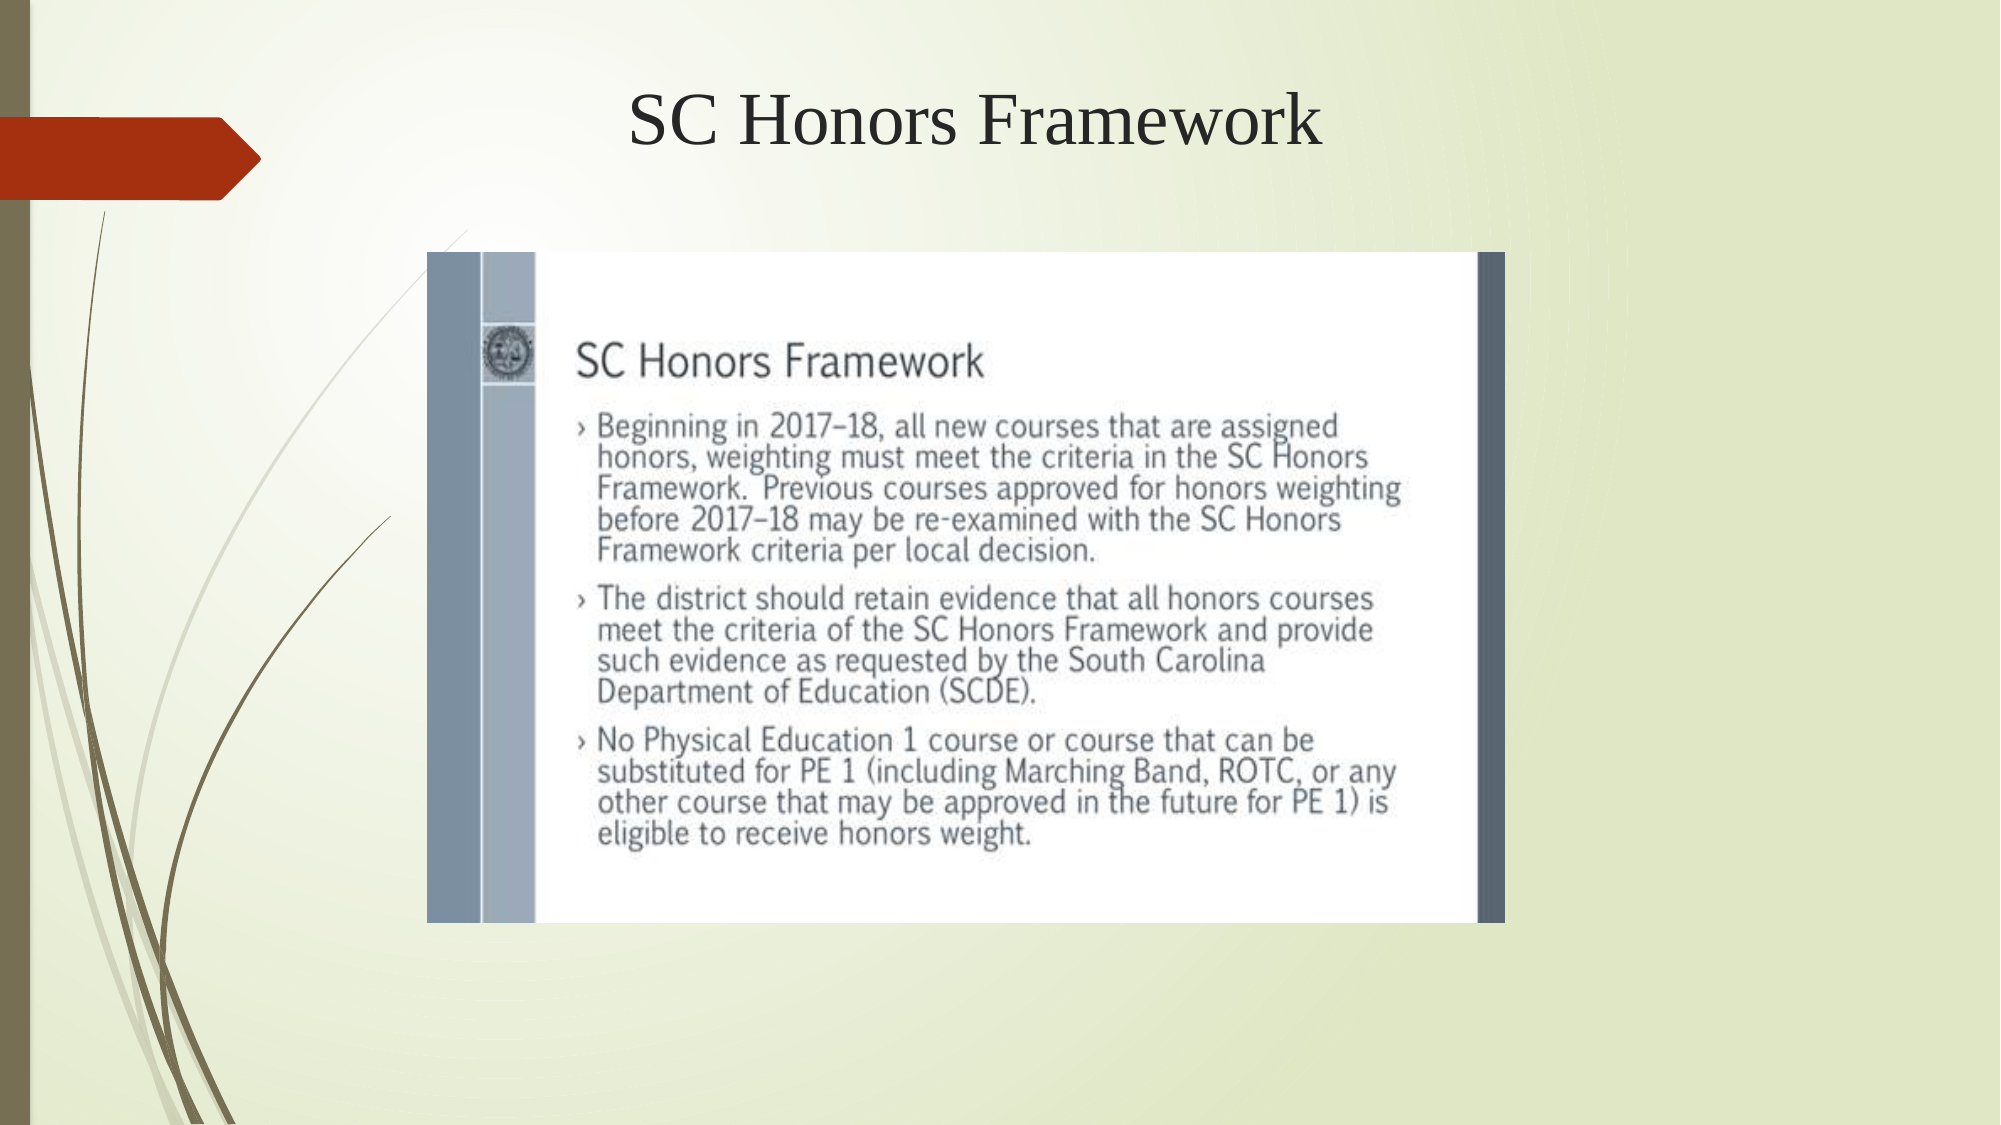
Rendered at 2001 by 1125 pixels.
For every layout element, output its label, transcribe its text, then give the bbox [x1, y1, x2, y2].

picture [427, 252, 1505, 923]
title SC Honors Framework [244, 62, 1707, 205]
